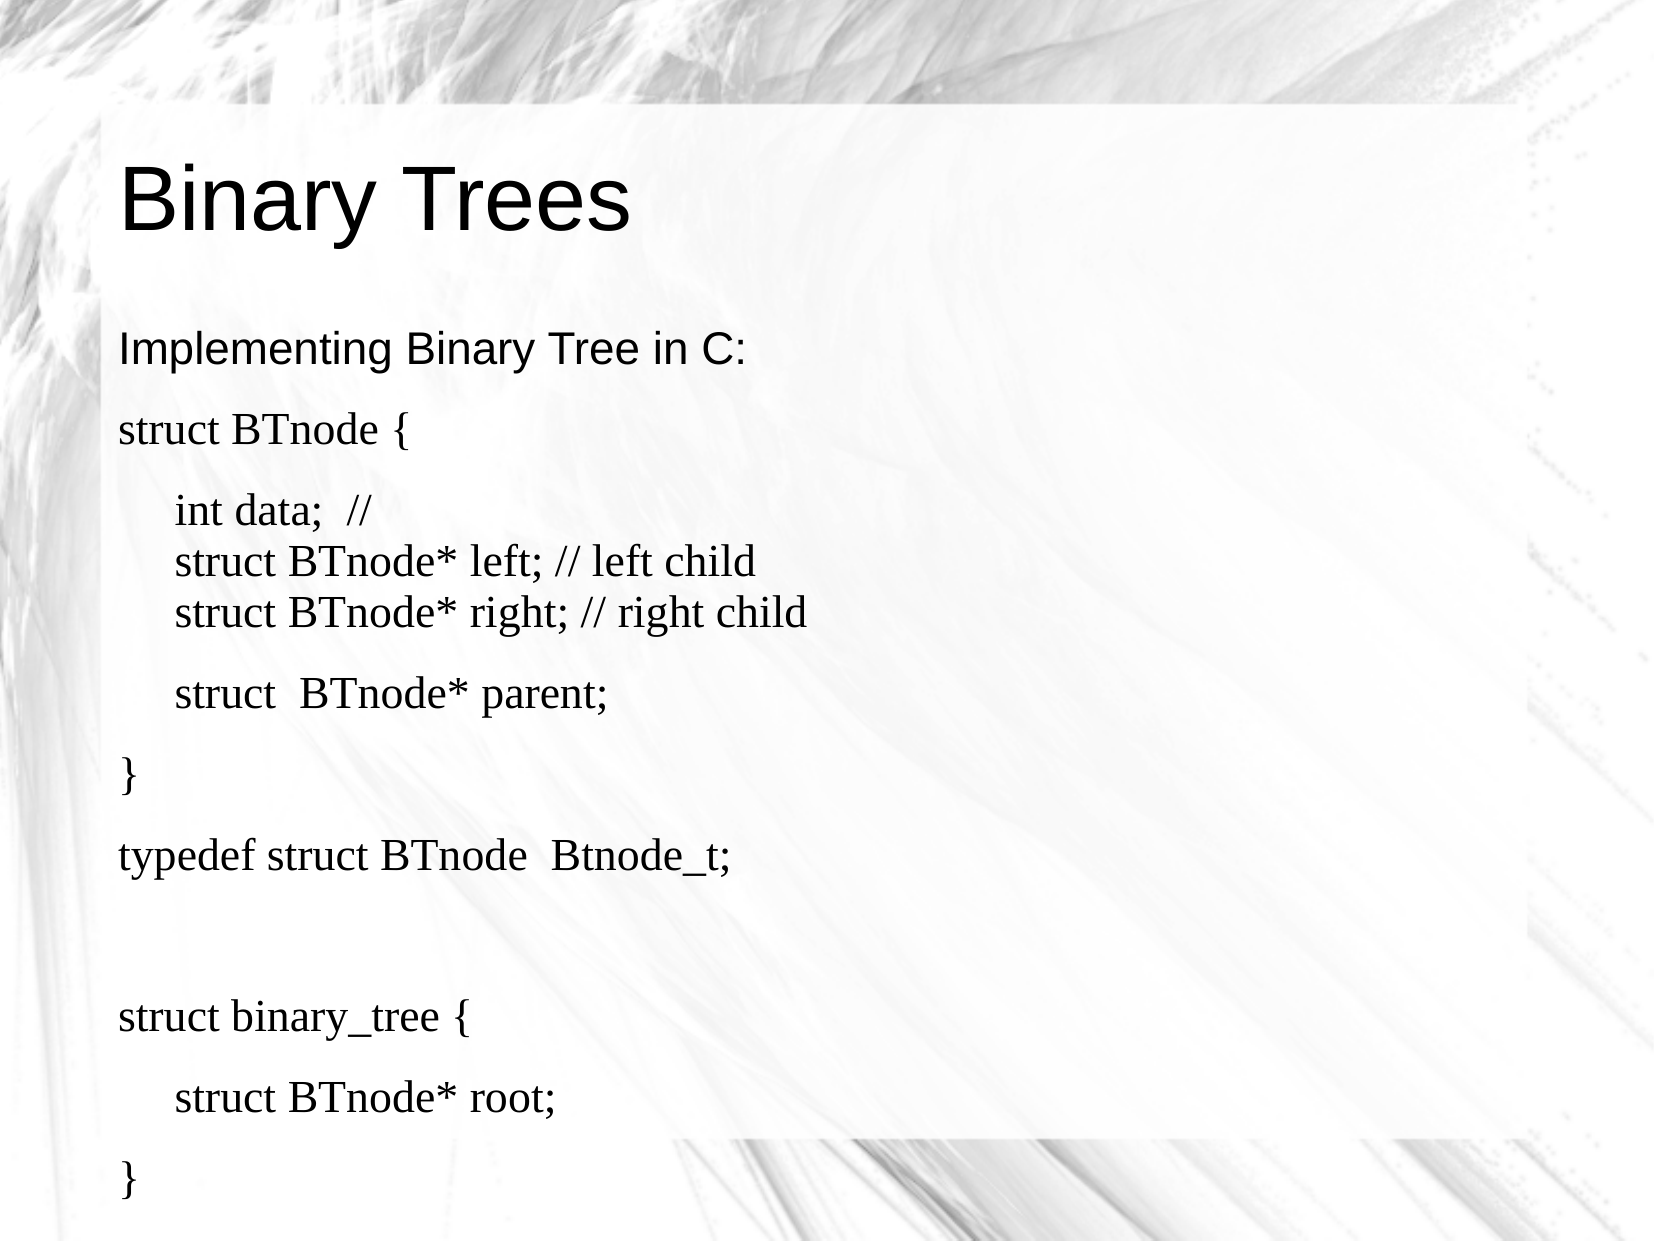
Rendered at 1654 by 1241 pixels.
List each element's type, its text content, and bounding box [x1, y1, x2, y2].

picture [0, 0, 1654, 1241]
title Binary Trees [118, 93, 1506, 299]
list Implementing Binary Tree in C: struct BTnode { int data; // struct BTnode* left; // left child struct BTnode* right; // right child struct BTnode* parent; } typedef struct BTnode Btnode_t; struct binary_tree { struct BTnode* root; } [118, 319, 1571, 1109]
